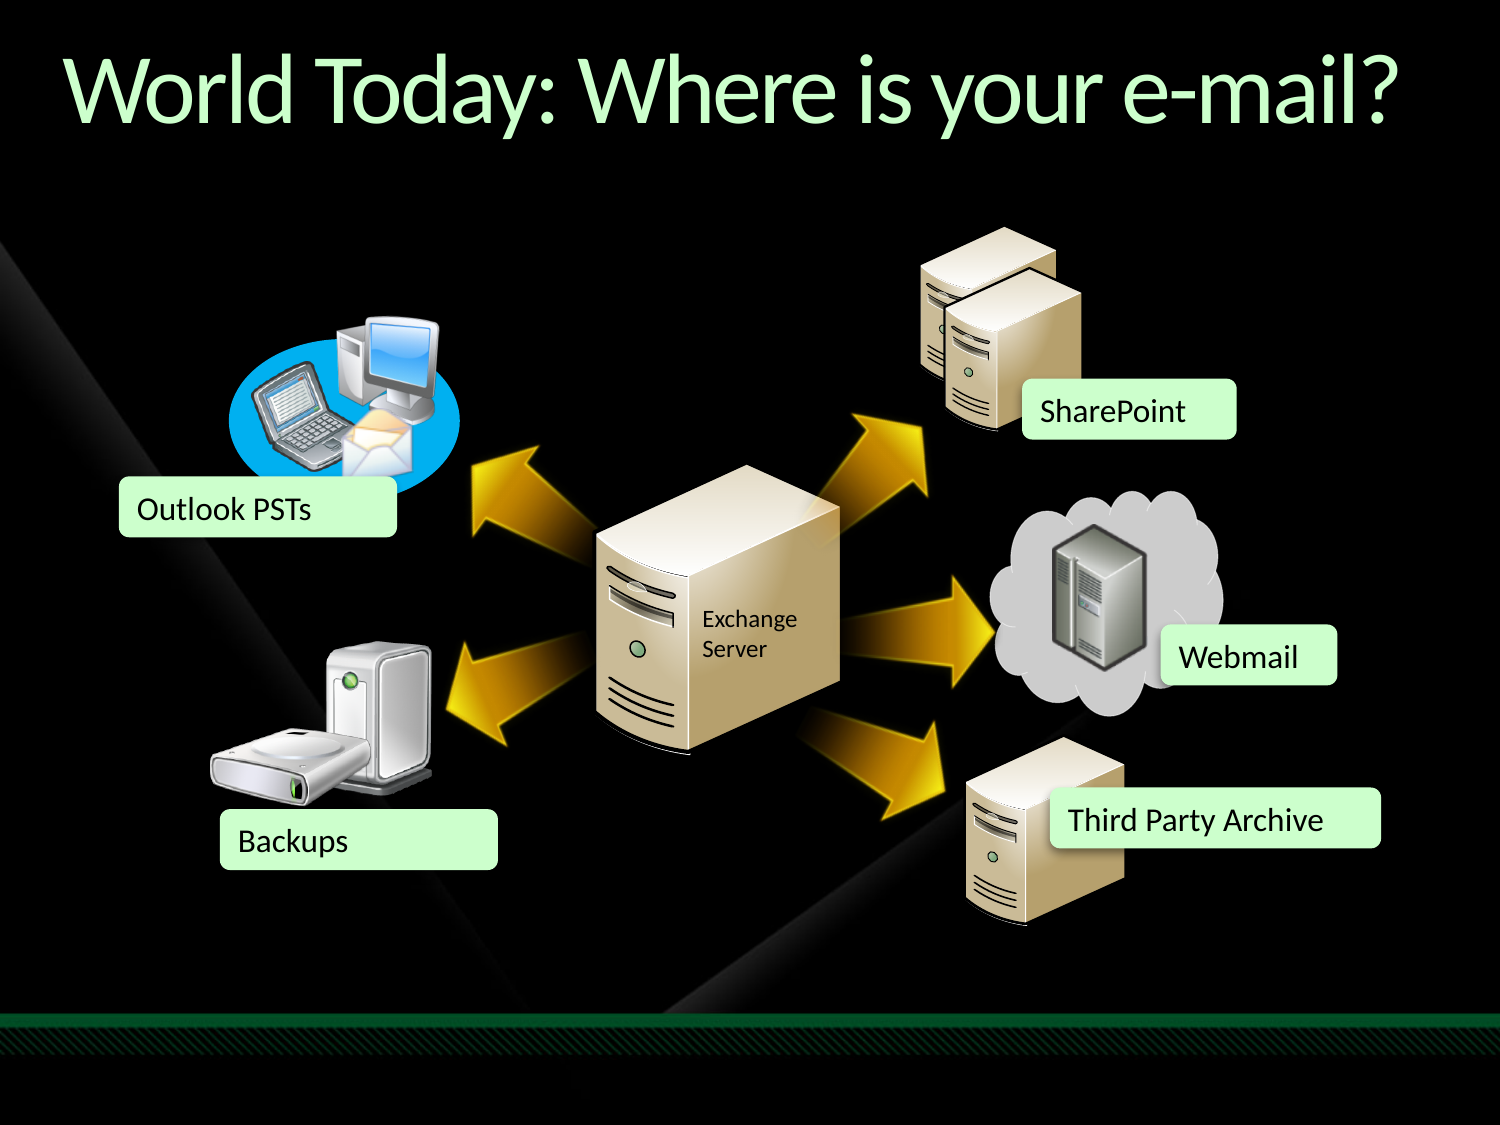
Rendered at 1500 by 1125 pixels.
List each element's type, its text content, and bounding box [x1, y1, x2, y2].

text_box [1048, 528, 1161, 689]
text_box Webmail [1160, 624, 1338, 686]
title World Today: Where is your e-mail? [62, 37, 1438, 147]
picture [0, 0, 1500, 1125]
text_box [1005, 491, 1224, 717]
text_box Outlook PSTs [118, 476, 398, 538]
text_box Backups [219, 809, 498, 871]
text_box SharePoint [1090, 378, 1237, 440]
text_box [228, 338, 461, 503]
text_box Third Party Archive [1135, 787, 1382, 849]
